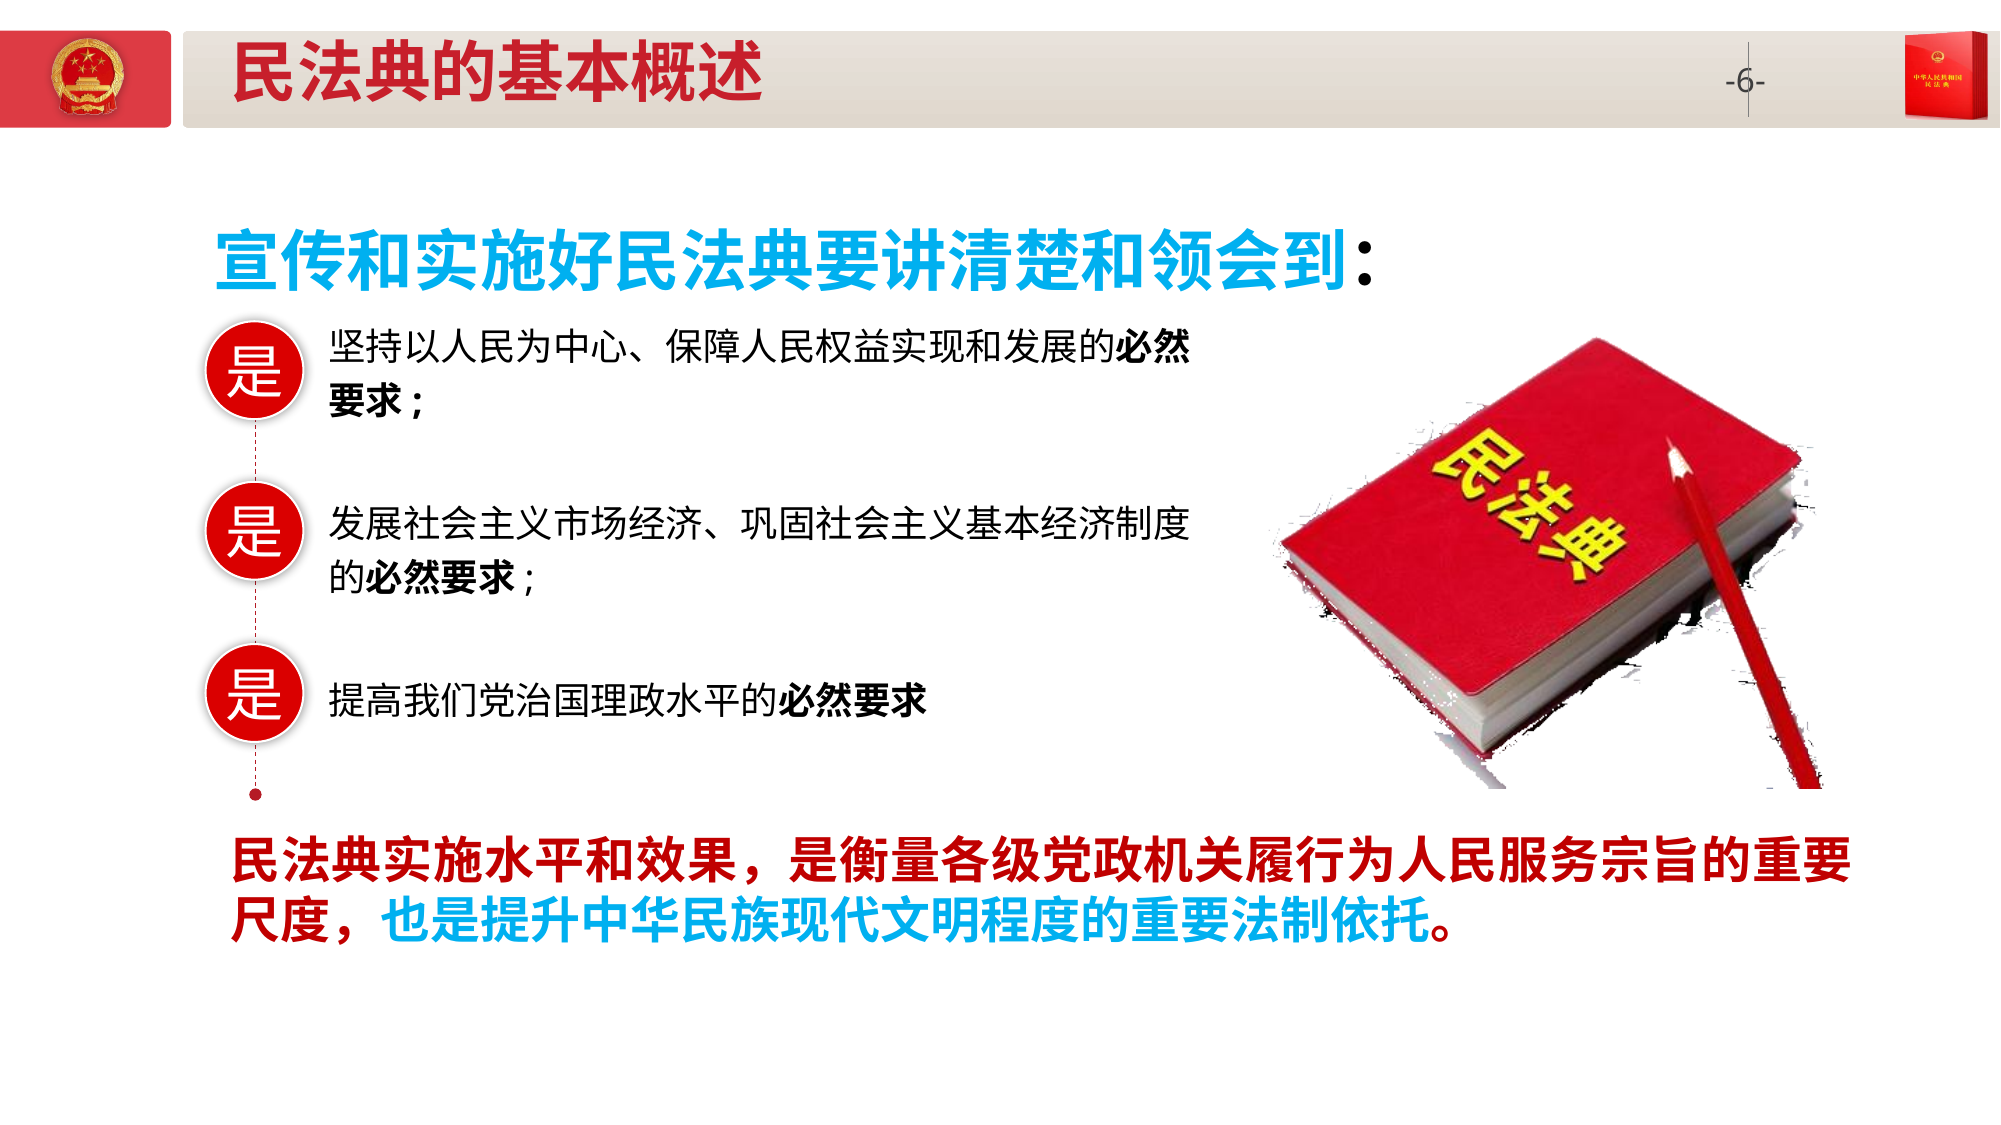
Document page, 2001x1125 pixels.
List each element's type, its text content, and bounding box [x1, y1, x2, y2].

text_box 发展社会主义市场经济、巩固社会主义基本经济制度的必然要求; [313, 483, 1238, 607]
text_box 是 [205, 321, 304, 420]
text_box 是 [256, 481, 304, 580]
text_box 坚持以人民为中心、保障人民权益实现和发展的必然要求; [313, 306, 1239, 430]
text_box 民法典实施水平和效果，是衡量各级党政机关履行为人民服务宗旨的重要尺度，也是提升中华民族现代文明程度的重要法制依托。 [215, 820, 1868, 956]
text_box 是 [205, 481, 255, 580]
text_box 宣传和实施好民法典要讲清楚和领会到： [198, 211, 1431, 306]
title 民法典的基本概述 [215, 36, 1749, 115]
picture [1238, 321, 1937, 789]
picture [1865, 22, 2001, 120]
picture [44, 38, 127, 117]
text_box 是 [205, 644, 255, 742]
text_box 提高我们党治国理政水平的必然要求 [313, 660, 1238, 730]
text_box 是 [256, 644, 304, 742]
